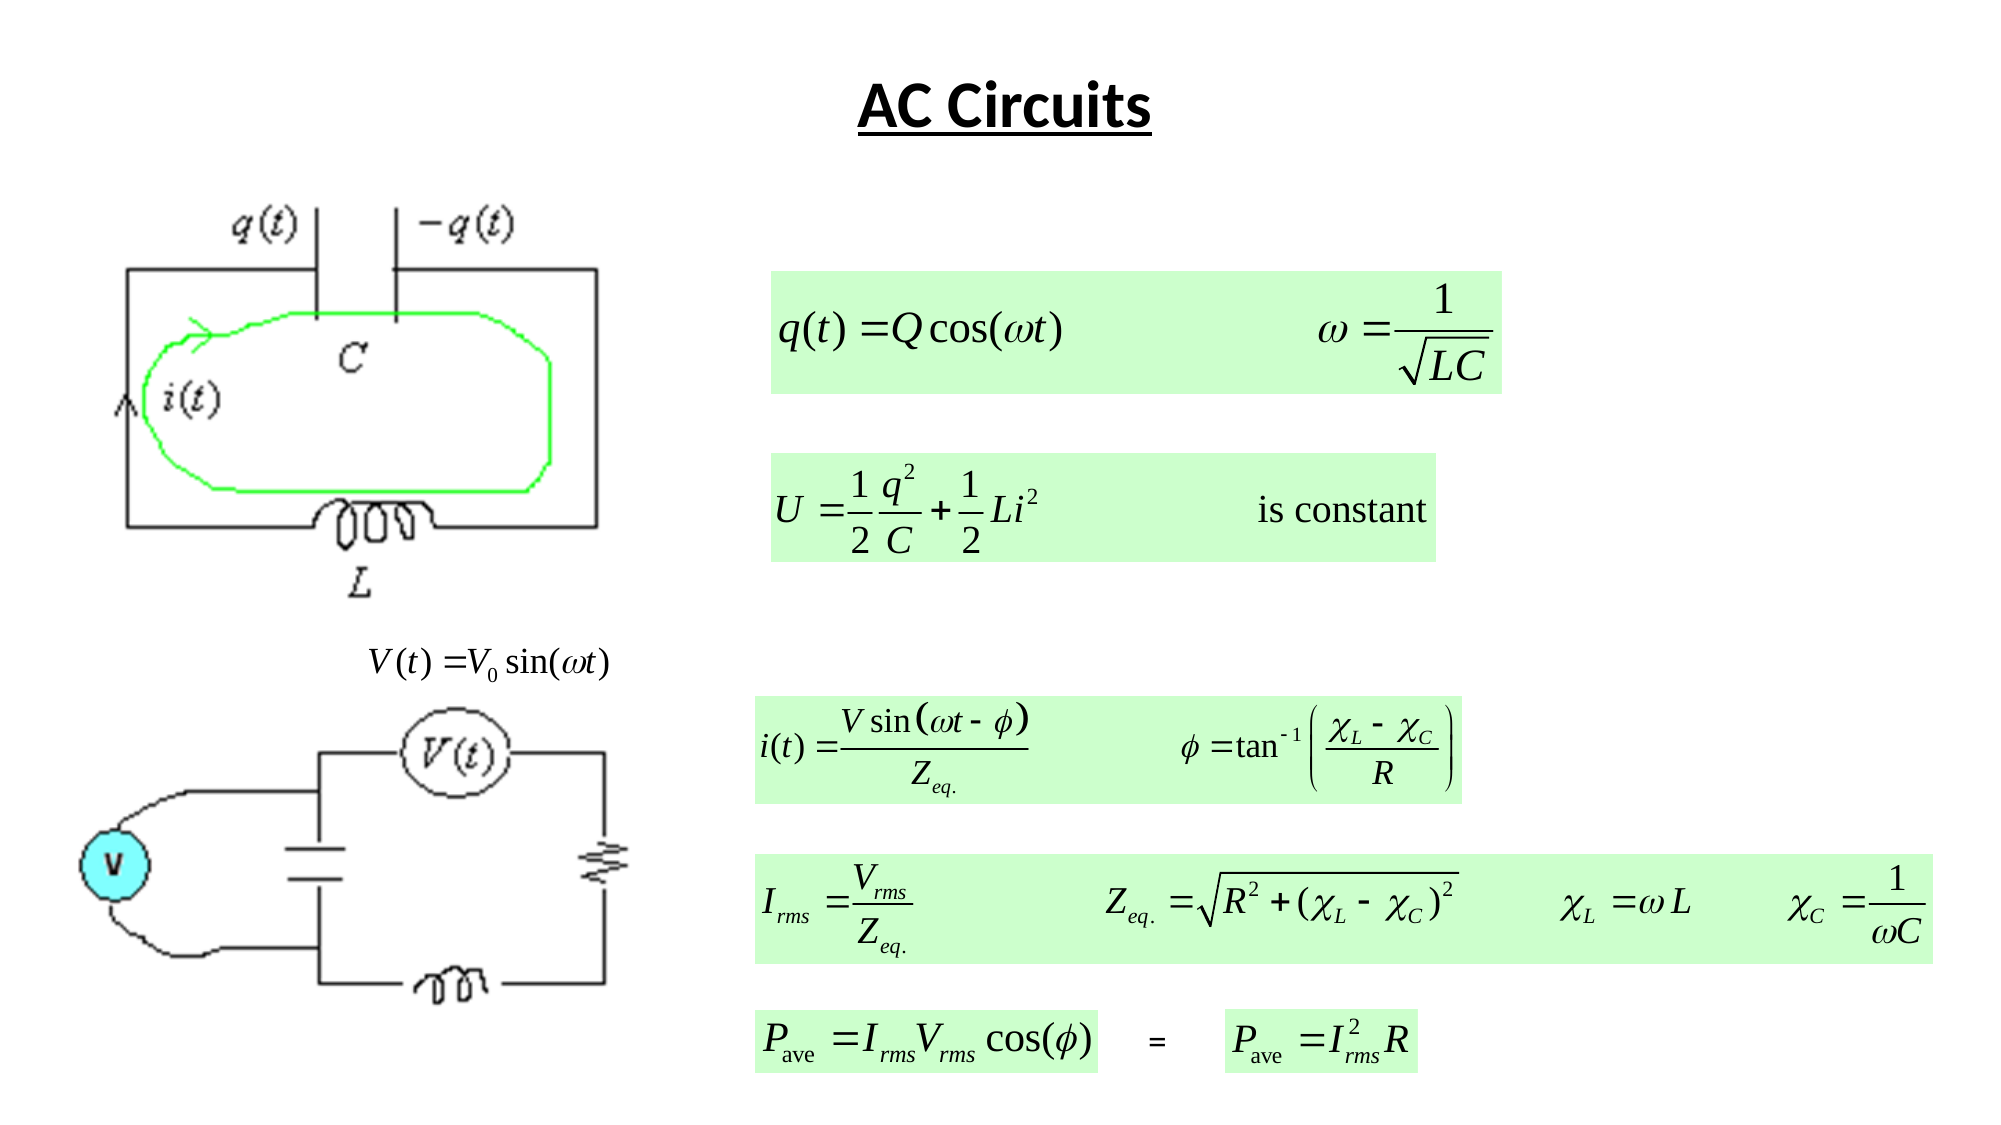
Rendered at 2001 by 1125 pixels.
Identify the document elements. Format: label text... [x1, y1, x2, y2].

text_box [755, 853, 1934, 965]
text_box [755, 1009, 1099, 1073]
text_box AC Circuits [843, 53, 1225, 149]
picture [97, 174, 633, 614]
text_box = [1133, 1009, 1215, 1069]
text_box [1224, 1009, 1418, 1073]
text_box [770, 452, 1436, 563]
picture [66, 691, 664, 1027]
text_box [771, 271, 1502, 395]
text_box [364, 636, 617, 692]
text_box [755, 696, 1462, 805]
